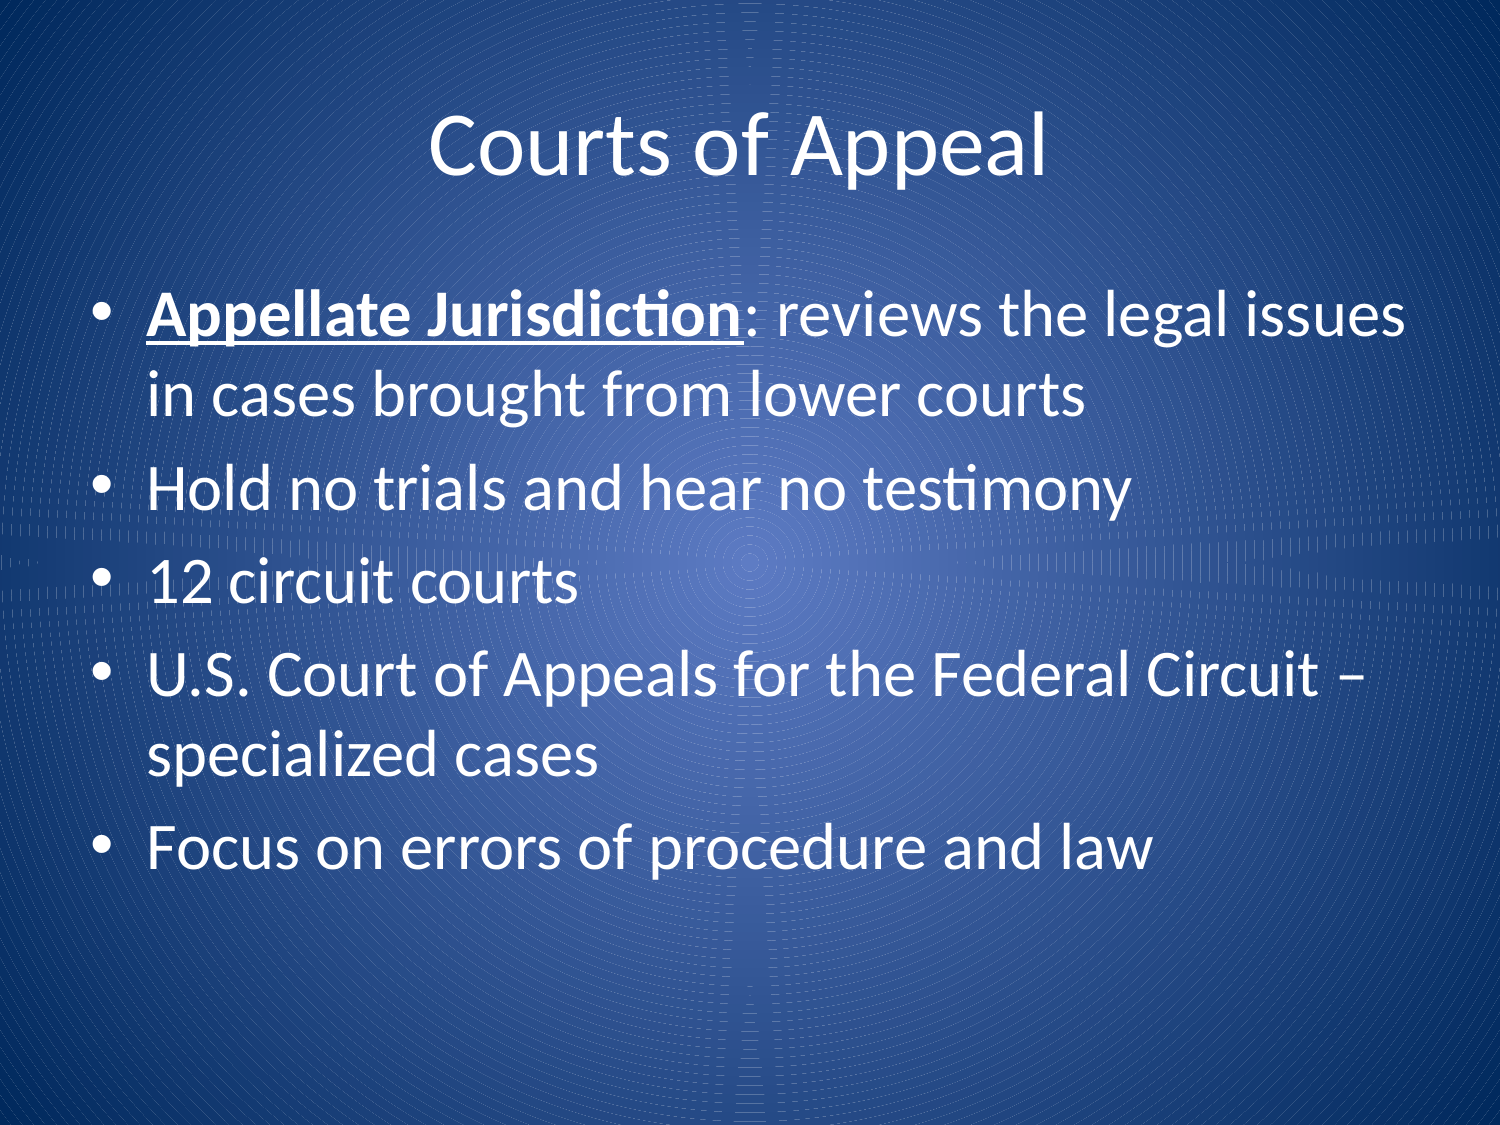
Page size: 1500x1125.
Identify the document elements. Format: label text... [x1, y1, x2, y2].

list Appellate Jurisdiction: reviews the legal issues in cases brought from lower courts Hold no trials and hear no testimony 12 circuit courts U.S. Court of Appeals for the Federal Circuit – specialized cases Focus on errors of procedure and law [75, 262, 1425, 1005]
title Courts of Appeal [75, 45, 1425, 233]
